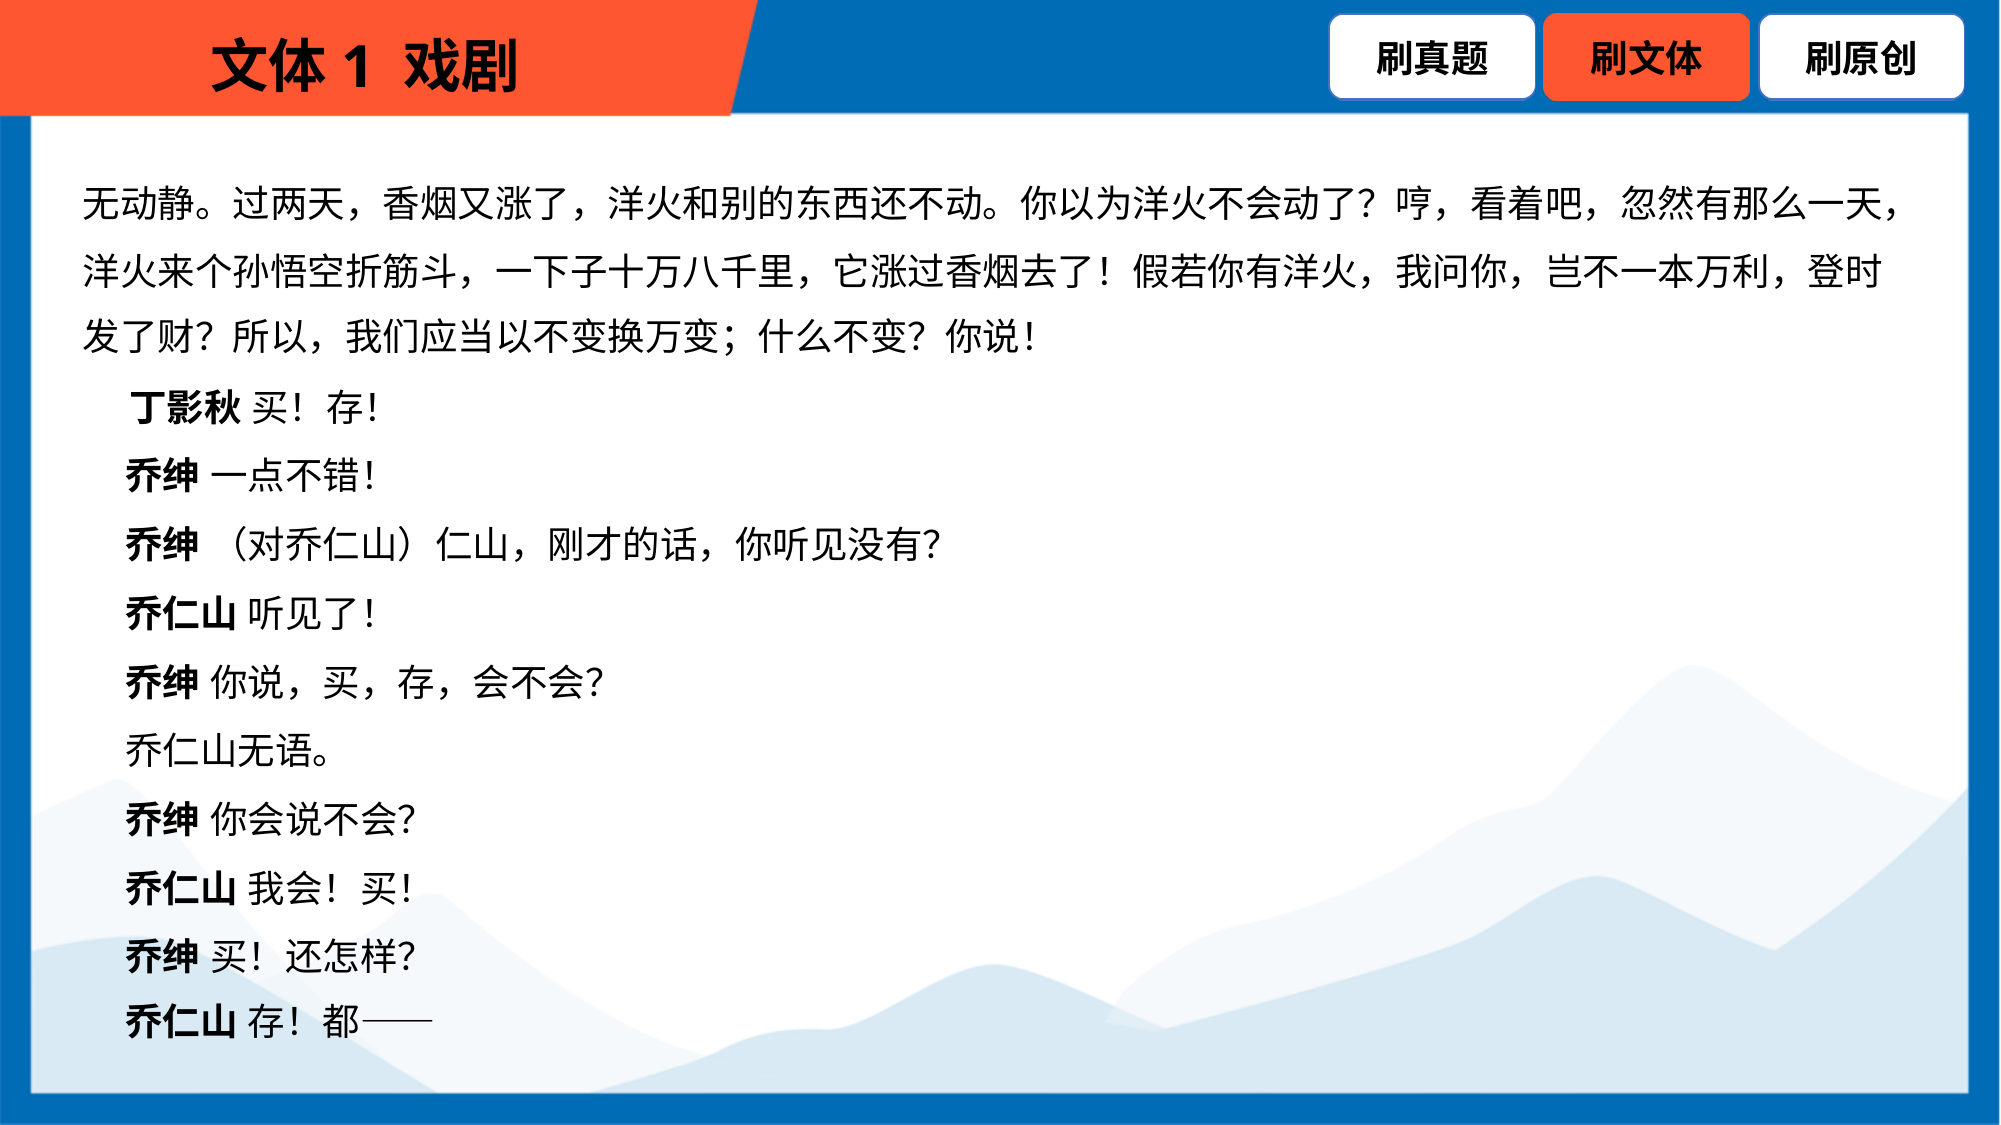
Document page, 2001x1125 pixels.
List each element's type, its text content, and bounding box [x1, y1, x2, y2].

picture [0, 0, 2000, 1125]
text_box 无动静。过两天，香烟又涨了，洋火和别的东西还不动。你以为洋火不会动了？哼，看着吧，忽然有那么一天， 洋火来个孙悟空折筋斗，一下子十万八千里，它涨过香烟去了！假若你有洋火，我问你，岂不一本万利，登时 发了财？所以，我们应当以不变换万变；什么不变？你说！ [82, 155, 1917, 351]
text_box 丁影秋 买！存！ 乔绅 一点不错！ 乔绅 （对乔仁山）仁山，刚才的话，你听见没有？ 乔仁山 听见了！ 乔绅 你说，买，存，会不会？ 乔仁山无语。 乔绅 你会说不会？ 乔仁山 我会！买！ 乔绅 买！还怎样？ 乔仁山 存！都—— [82, 359, 1917, 1037]
